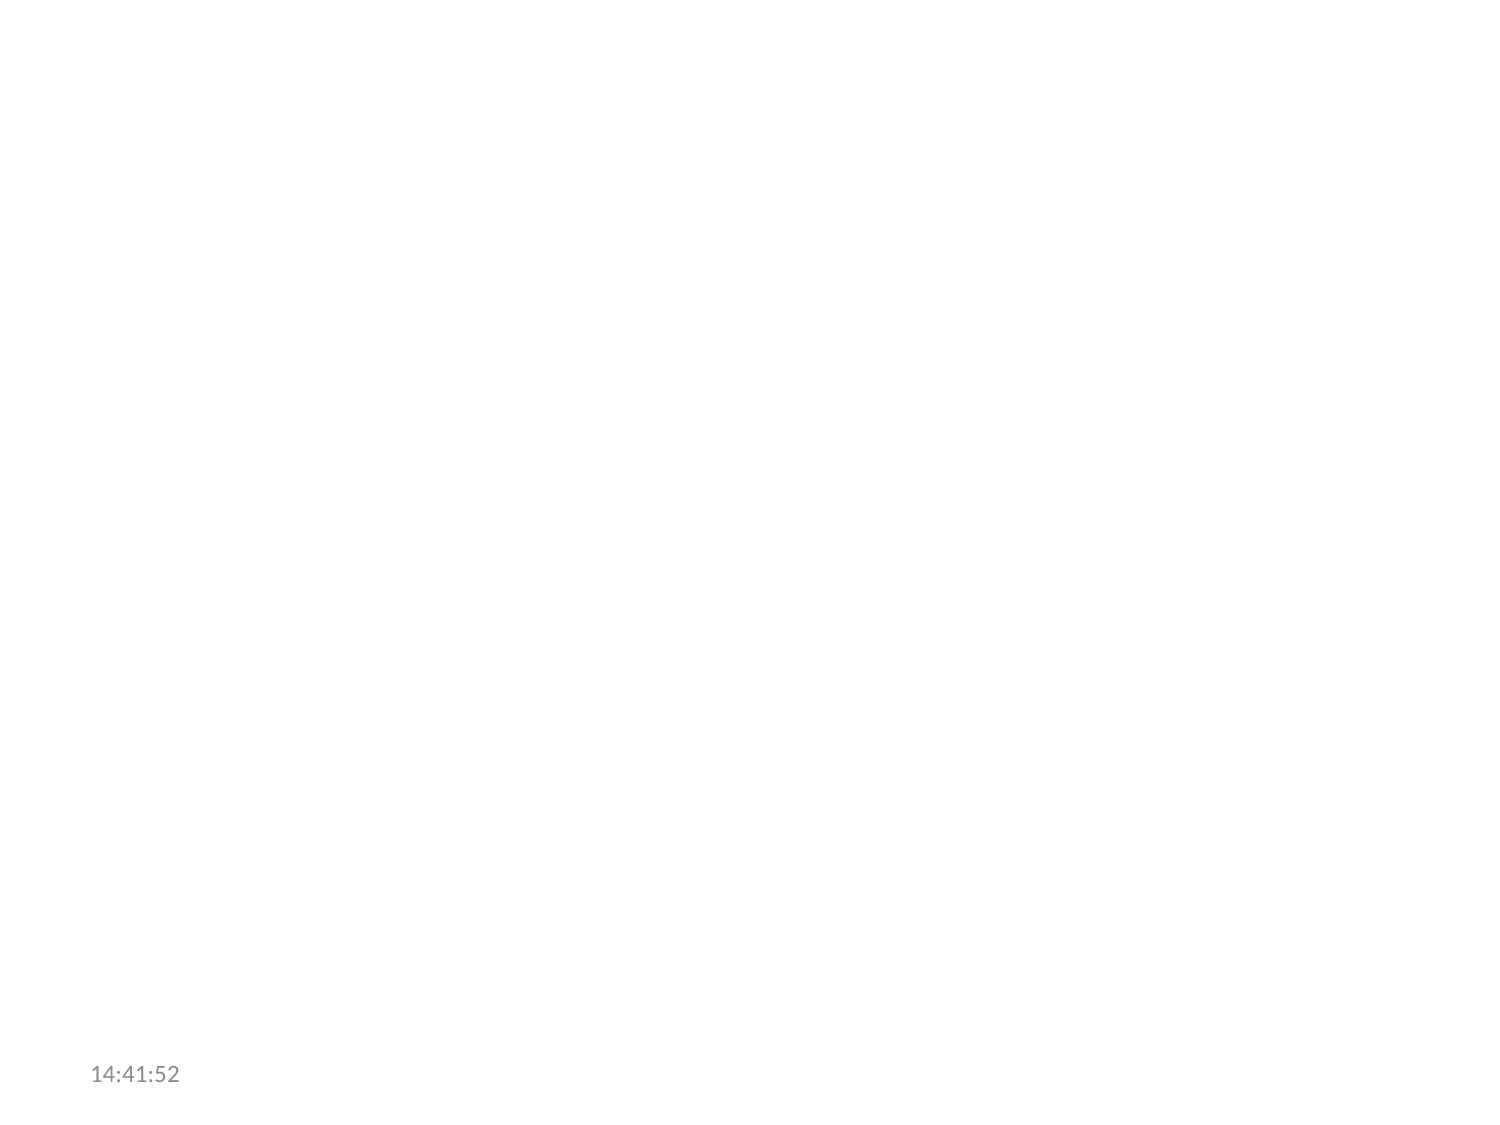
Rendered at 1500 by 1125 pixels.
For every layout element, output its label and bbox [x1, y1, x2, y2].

slide_number [75, 1042, 425, 1103]
